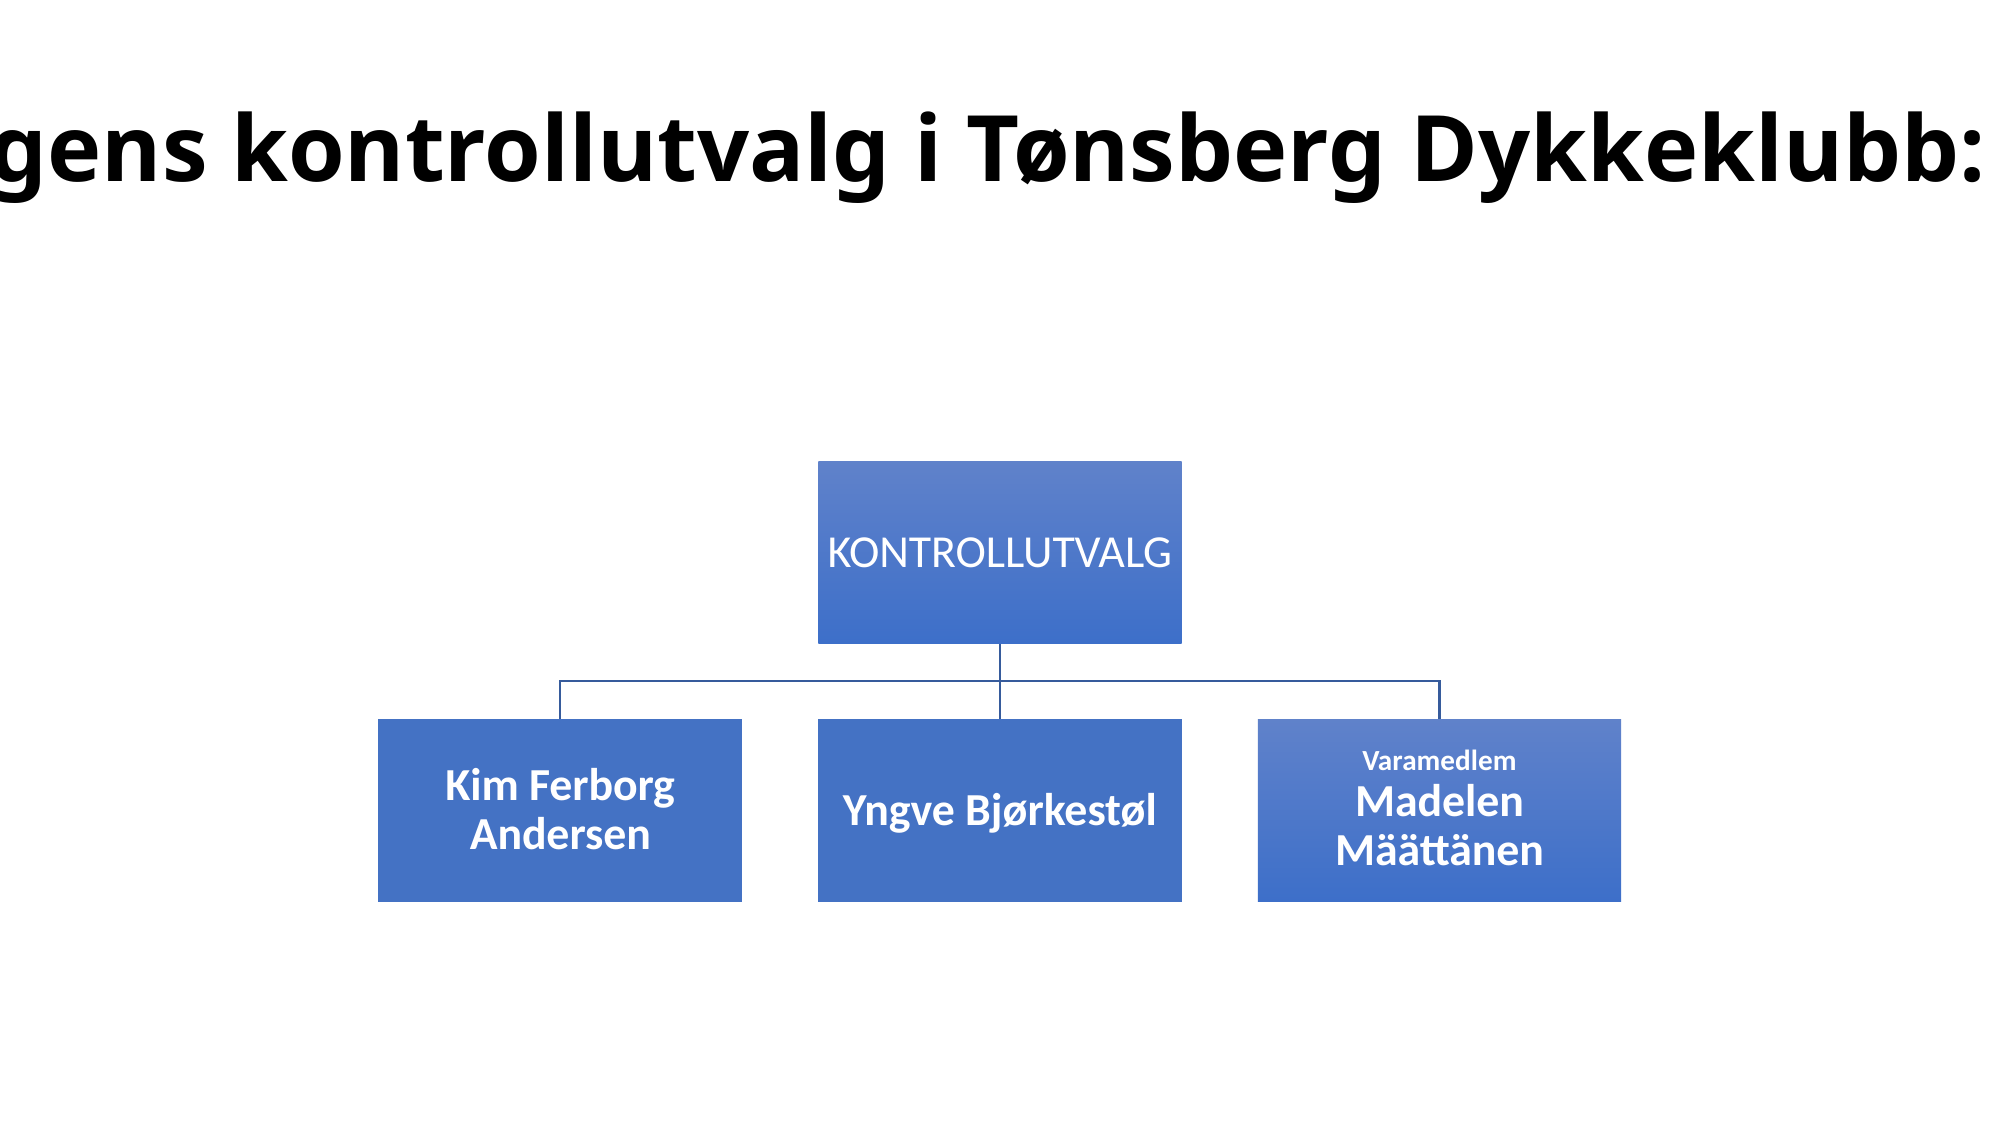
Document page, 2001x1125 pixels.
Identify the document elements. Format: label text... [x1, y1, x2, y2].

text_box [378, 428, 1622, 934]
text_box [44, 428, 1964, 1096]
text_box Dagens kontrollutvalg i Tønsberg Dykkeklubb: [0, 82, 2000, 208]
